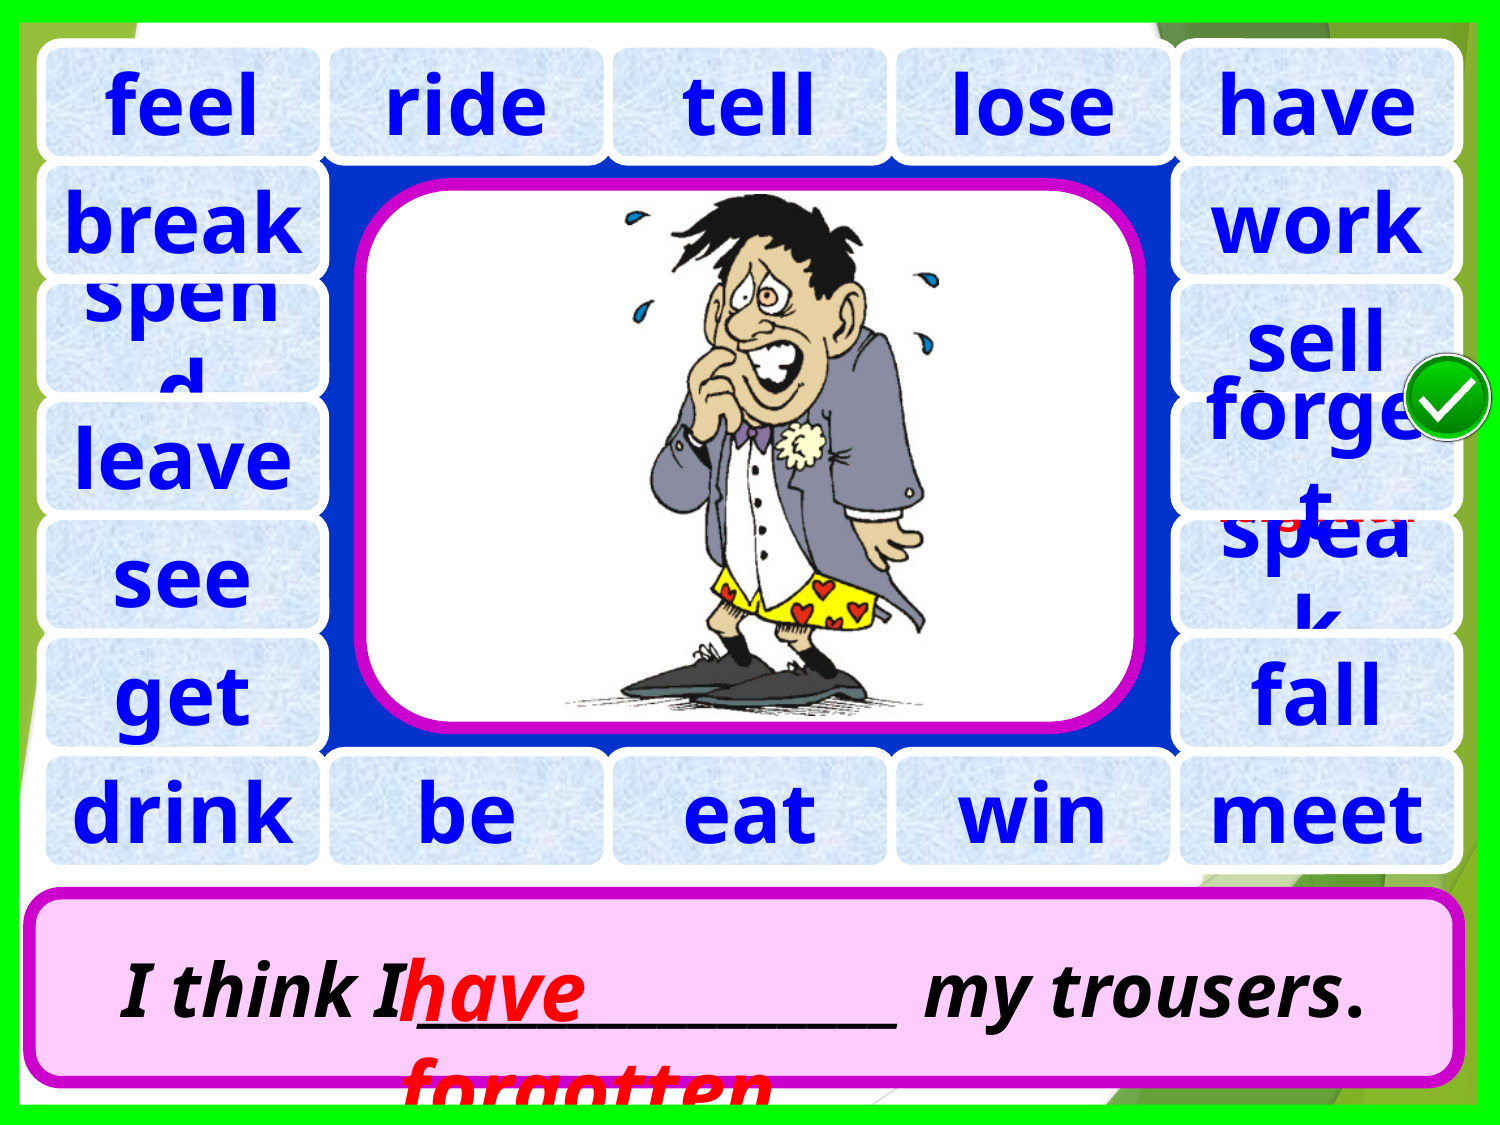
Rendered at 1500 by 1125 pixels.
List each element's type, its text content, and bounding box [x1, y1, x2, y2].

text_box eat [608, 750, 892, 872]
text_box get [39, 631, 327, 751]
text_box sell [1173, 277, 1461, 397]
text_box forget [1173, 395, 1461, 517]
picture [1399, 349, 1495, 445]
text_box tell [608, 41, 892, 163]
text_box drink [39, 750, 324, 872]
text_box see [39, 513, 327, 633]
text_box I think I ________________ my trousers. [27, 891, 1461, 1085]
text_box be [323, 750, 610, 872]
text_box speak [1173, 515, 1461, 634]
text_box have [1175, 41, 1461, 161]
text_box spend [39, 279, 327, 397]
text_box lose [890, 41, 1177, 163]
text_box work [1173, 159, 1461, 279]
text_box [358, 182, 1142, 730]
text_box win [890, 750, 1177, 872]
text_box fall [1173, 631, 1461, 754]
text_box have forgotten [383, 930, 987, 1104]
text_box feel [39, 41, 327, 163]
text_box meet [1175, 752, 1461, 872]
text_box ride [325, 41, 610, 163]
picture [560, 194, 940, 717]
text_box leave [39, 395, 327, 515]
text_box [314, 151, 1186, 762]
text_box [0, 0, 1500, 1125]
text_box break [39, 161, 327, 281]
